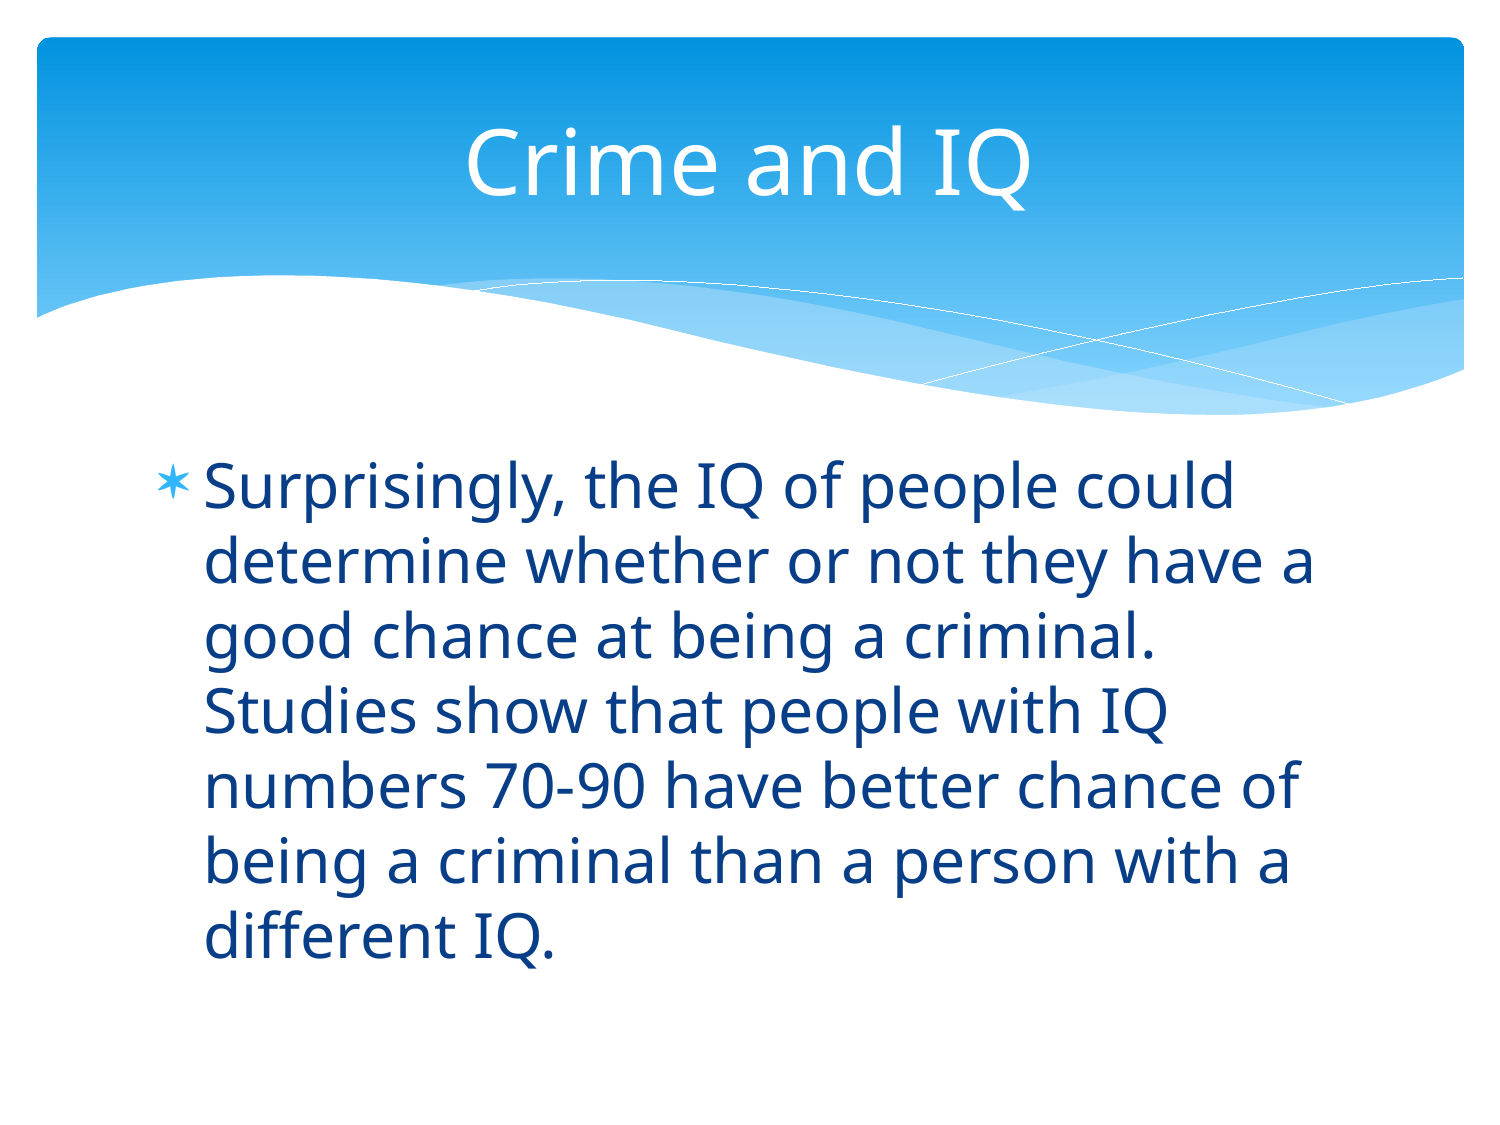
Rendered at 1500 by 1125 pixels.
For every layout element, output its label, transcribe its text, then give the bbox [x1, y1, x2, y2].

title Crime and IQ [75, 55, 1425, 261]
list Surprisingly, the IQ of people could determine whether or not they have a good chance at being a criminal. Studies show that people with IQ numbers 70-90 have better chance of being a criminal than a person with a different IQ. [143, 438, 1359, 1005]
